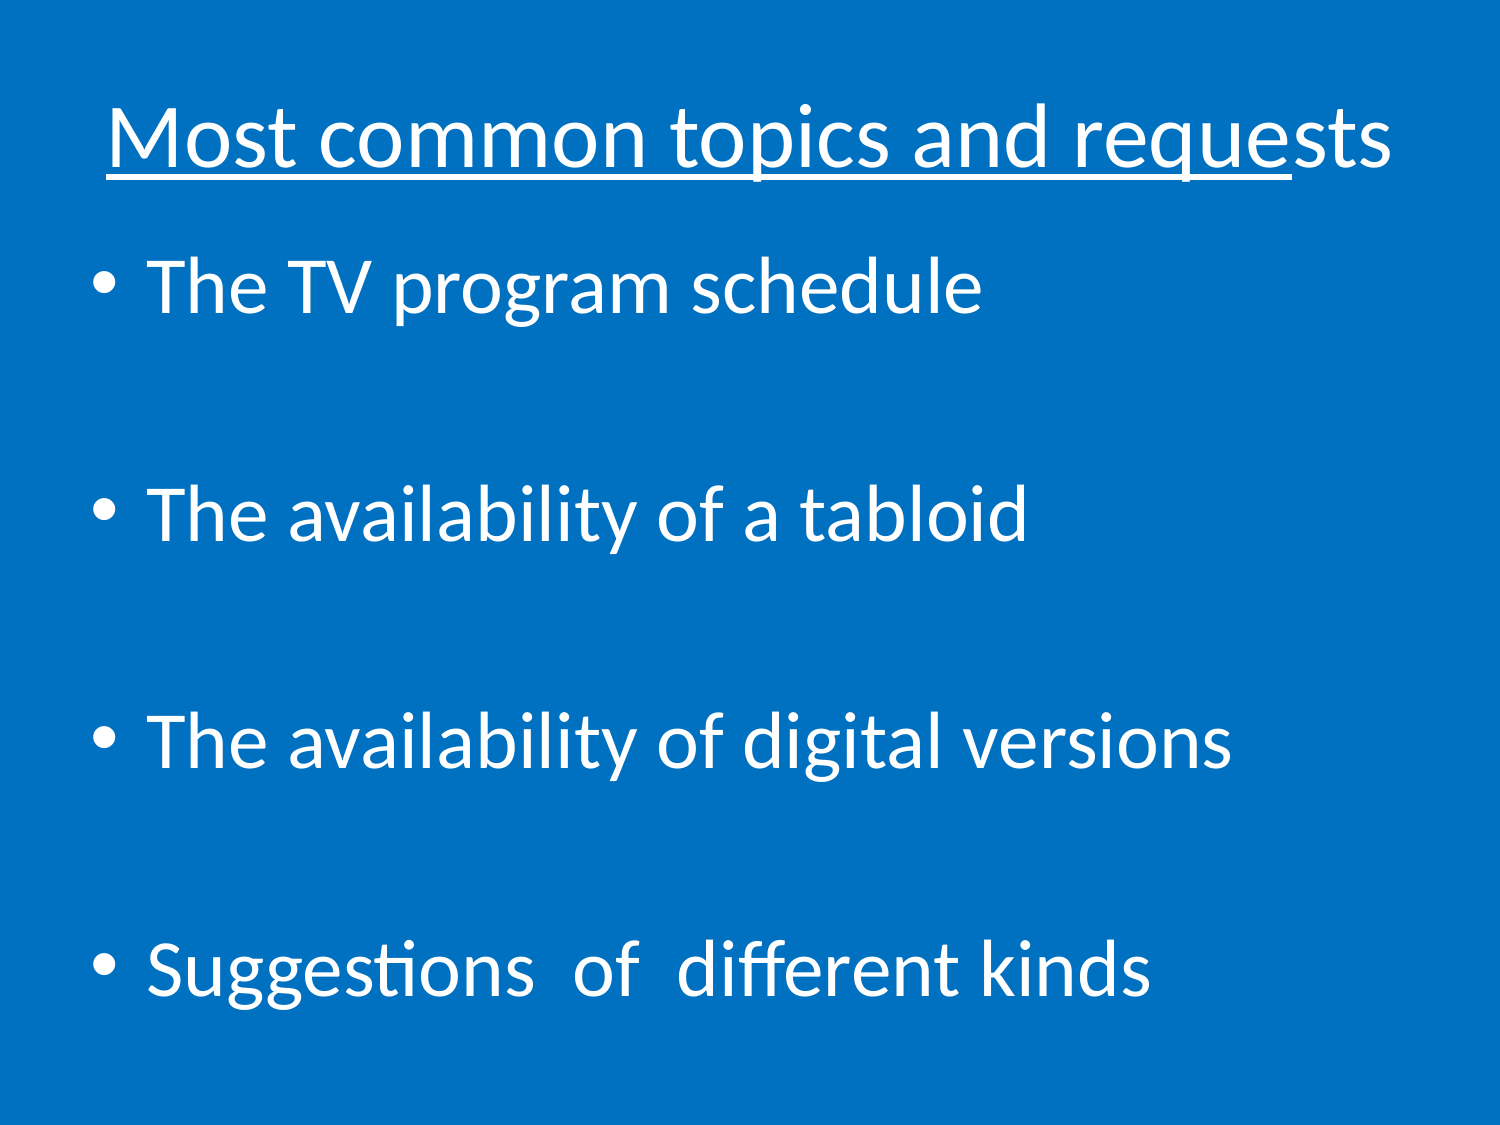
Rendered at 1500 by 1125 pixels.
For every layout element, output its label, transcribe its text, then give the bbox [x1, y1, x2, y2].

title Most common topics and requests [75, 37, 1425, 224]
list The TV program schedule The availability of a tabloid The availability of digital versions Suggestions of different kinds [75, 224, 1425, 1100]
